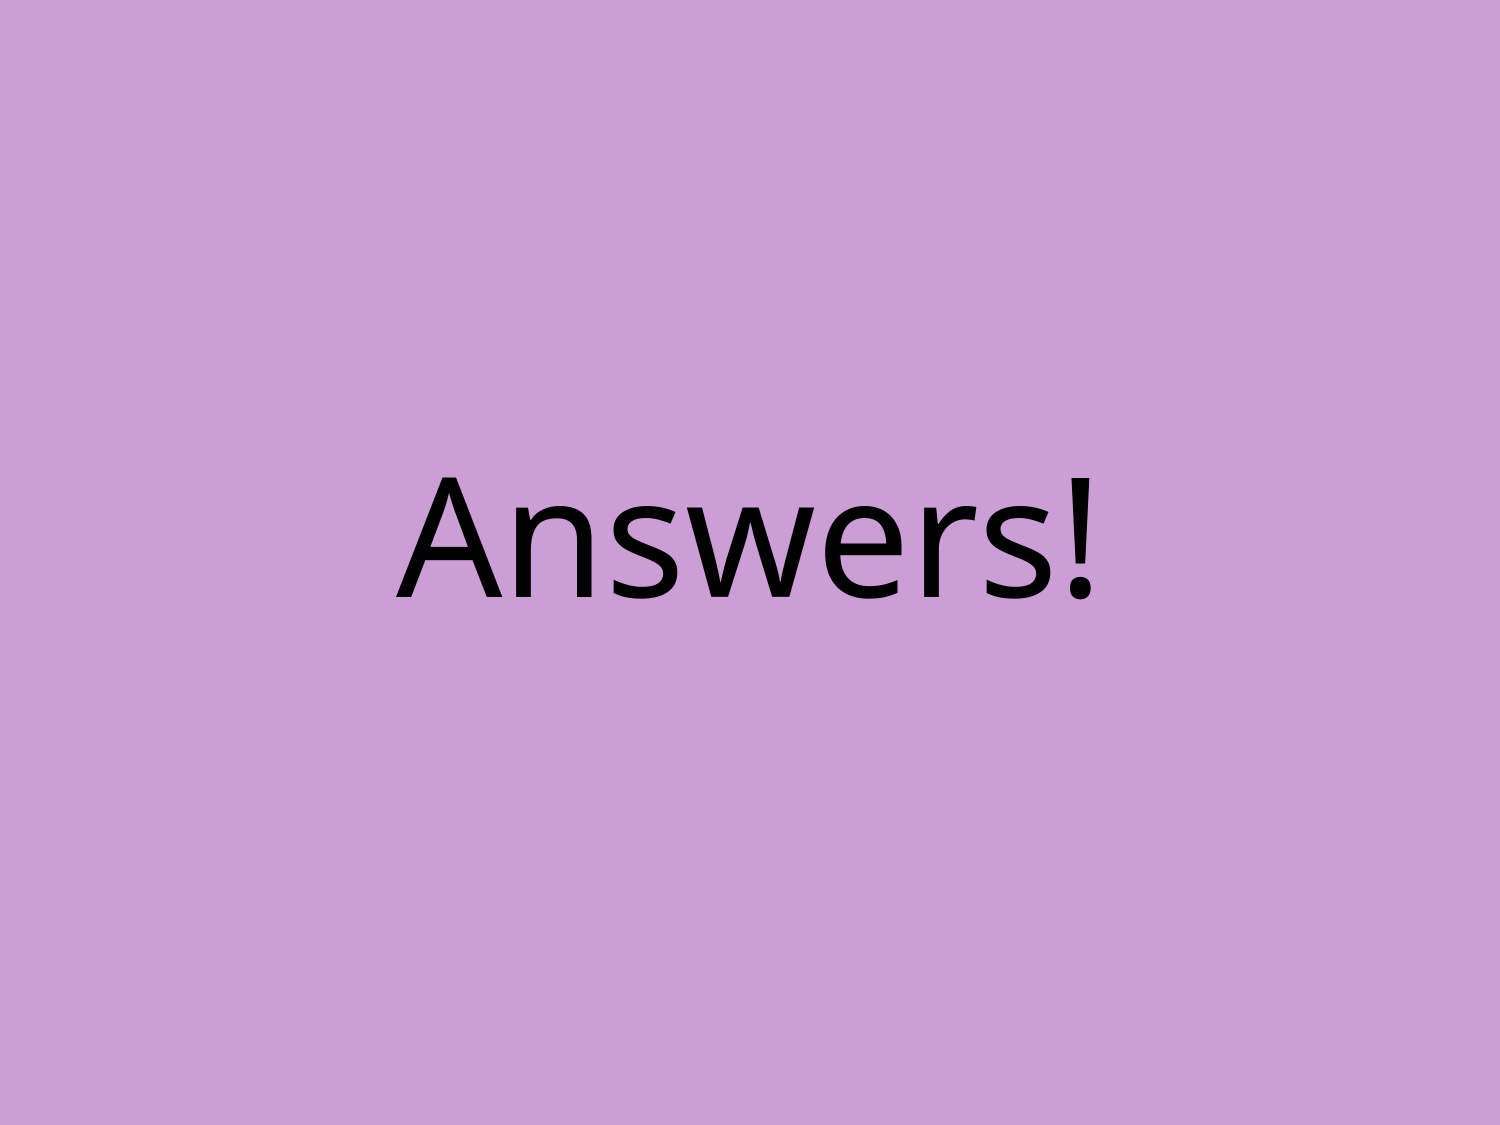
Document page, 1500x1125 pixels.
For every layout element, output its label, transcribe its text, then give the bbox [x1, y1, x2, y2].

title Answers! [74, 437, 1426, 626]
